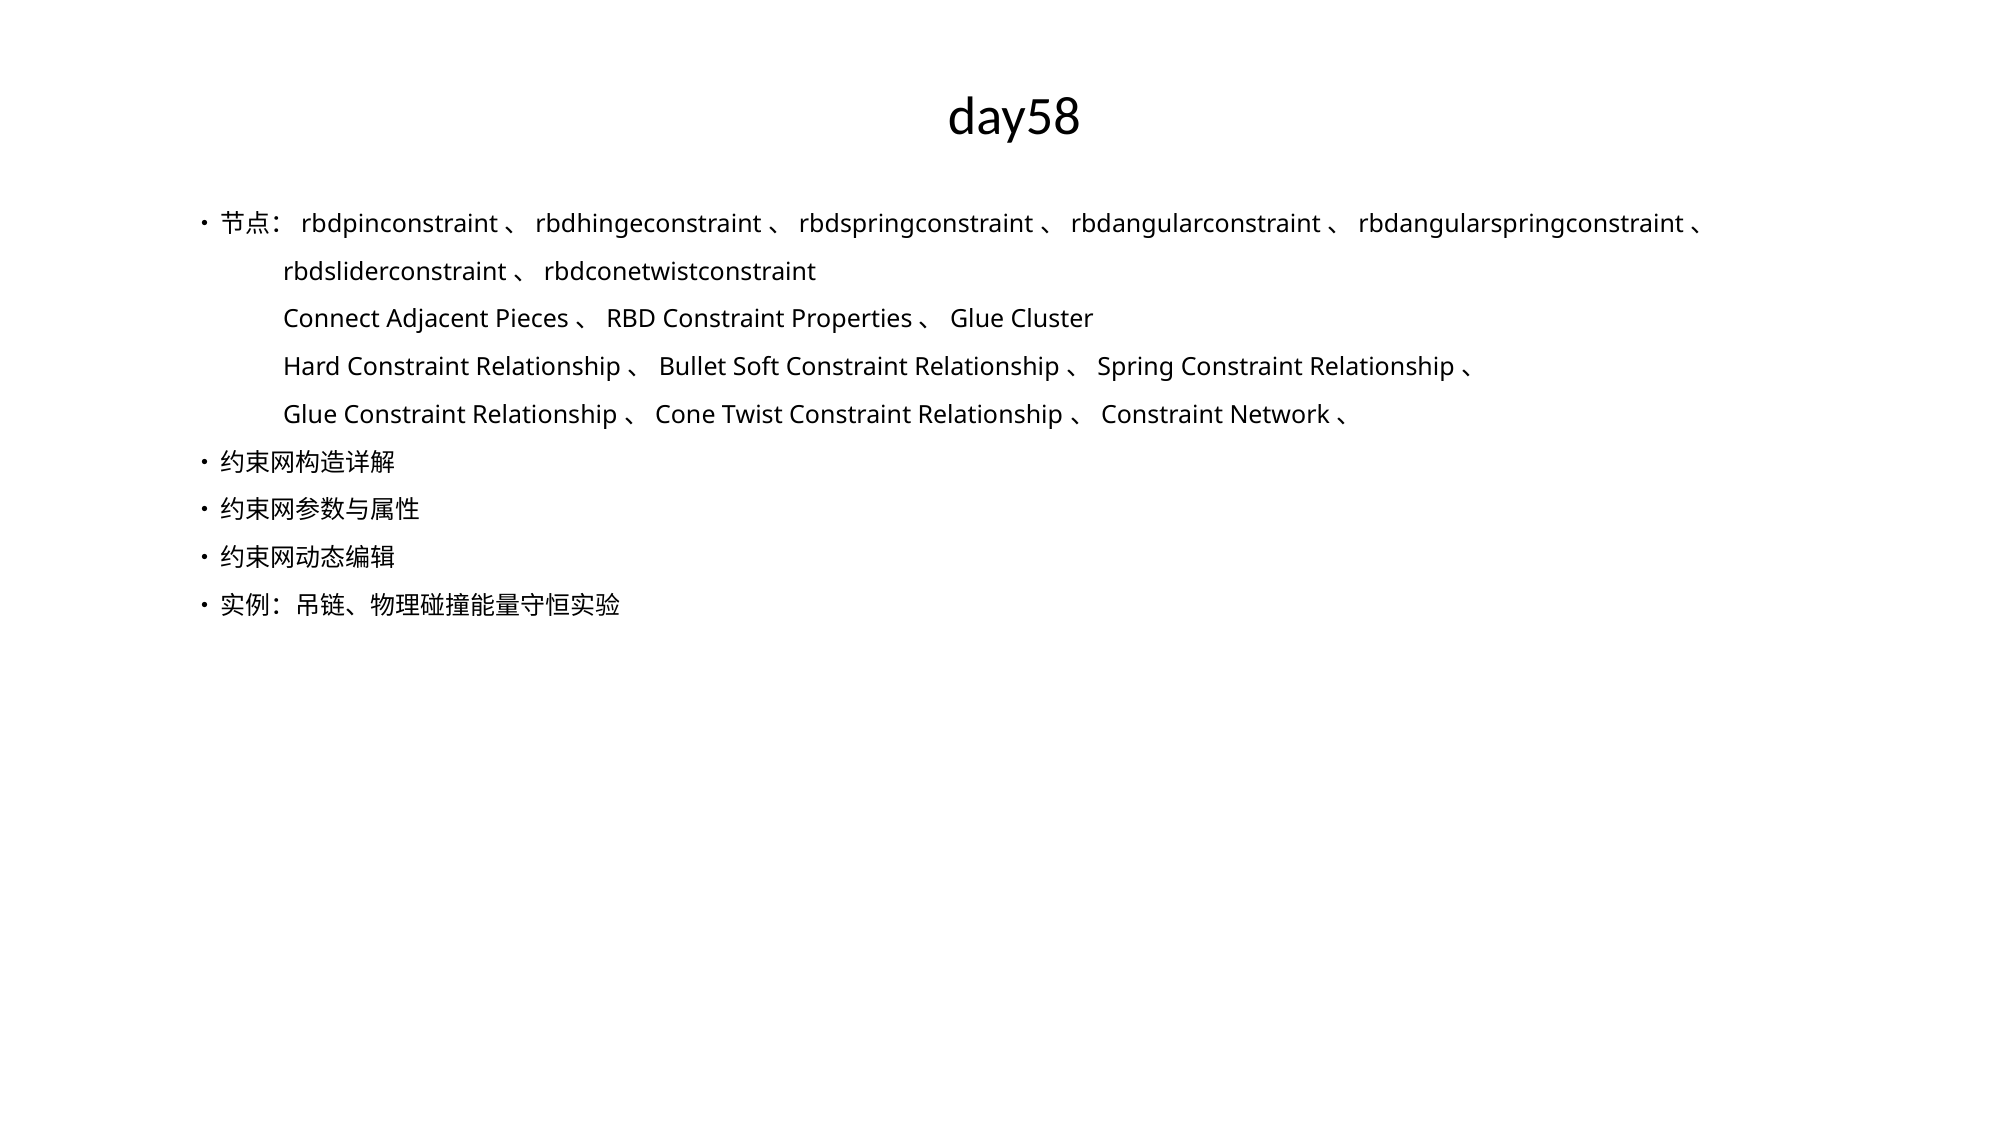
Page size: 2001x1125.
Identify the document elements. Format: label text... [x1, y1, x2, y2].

subtitle • 节点：rbdpinconstraint、rbdhingeconstraint、rbdspringconstraint、rbdangularconstraint、rbdangularspringconstraint、 rbdsliderconstraint、rbdconetwistconstraint Connect Adjacent Pieces、RBD Constraint Properties、Glue Cluster Hard Constraint Relationship、Bullet Soft Constraint Relationship、Spring Constraint Relationship、 Glue Constraint Relationship、Cone Twist Constraint Relationship、Constraint Network、 • 约束网构造详解 • 约束网参数与属性 • 约束网动态编辑 • 实例：吊链、物理碰撞能量守恒实验 [176, 203, 1815, 903]
title day58 [543, 41, 1486, 154]
